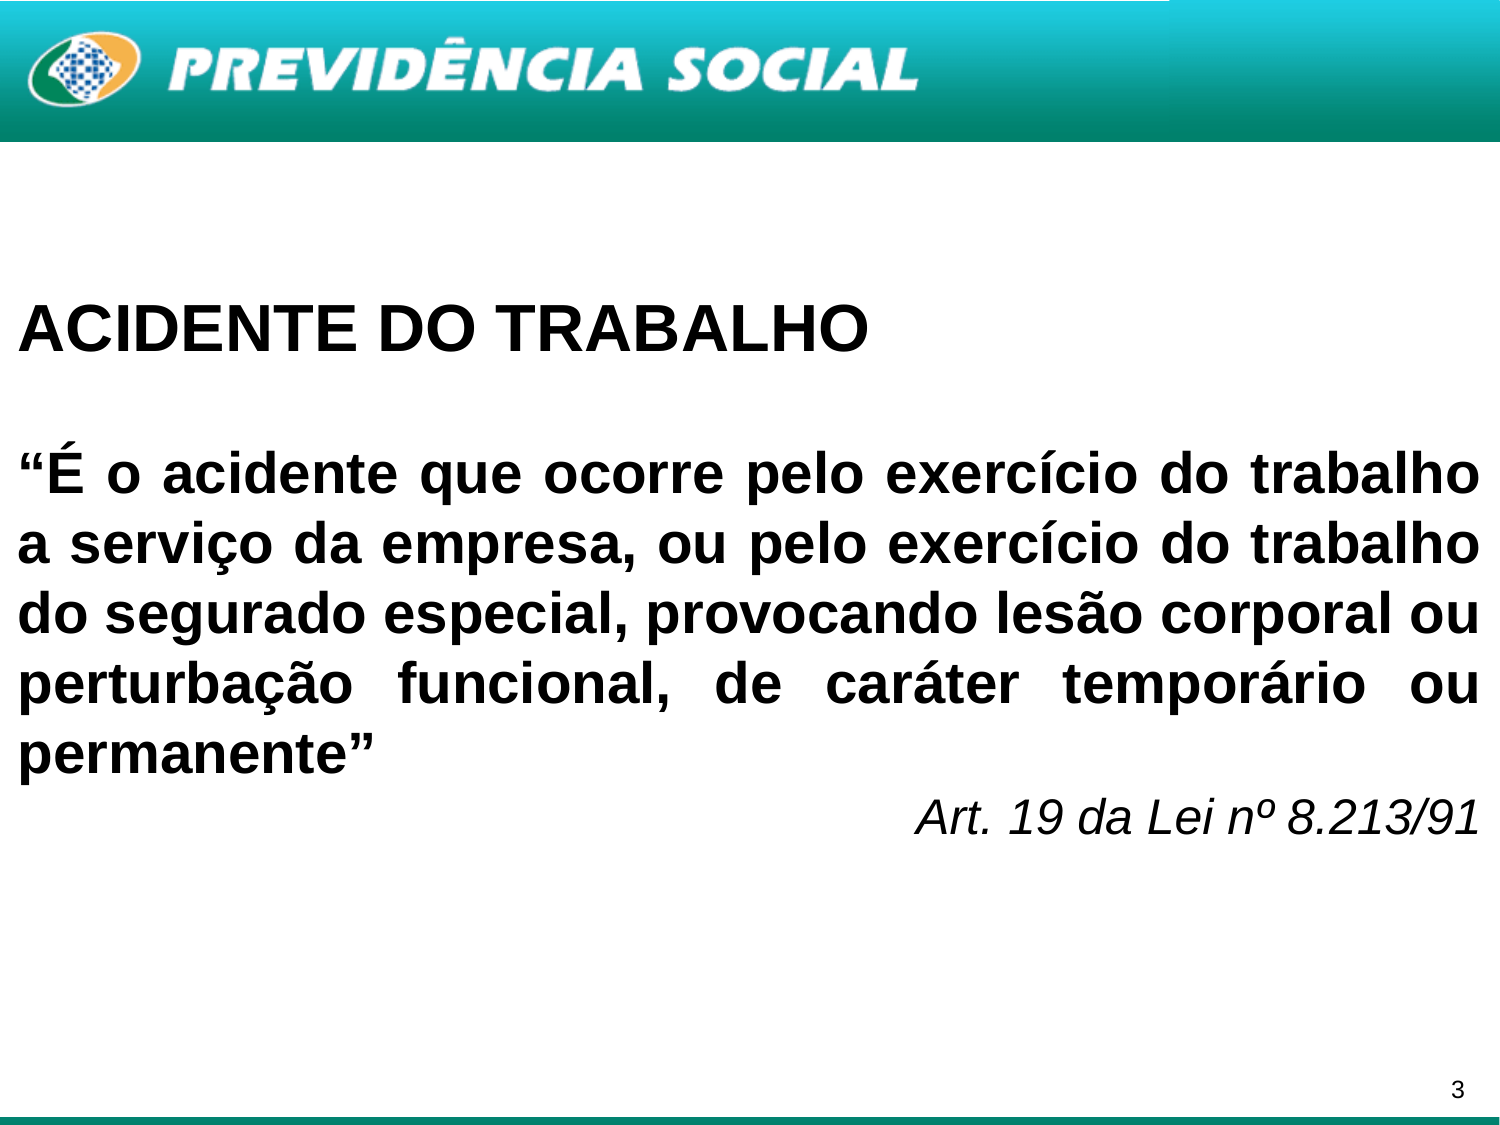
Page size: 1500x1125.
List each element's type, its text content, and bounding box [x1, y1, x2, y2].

text_box ACIDENTE DO TRABALHO “É o acidente que ocorre pelo exercício do trabalho a serviço da empresa, ou pelo exercício do trabalho do segurado especial, provocando lesão corporal ou perturbação funcional, de caráter temporário ou permanente” Art. 19 da Lei nº 8.213/91 [0, 267, 1500, 858]
picture [0, 0, 1500, 142]
picture [0, 1117, 1500, 1125]
